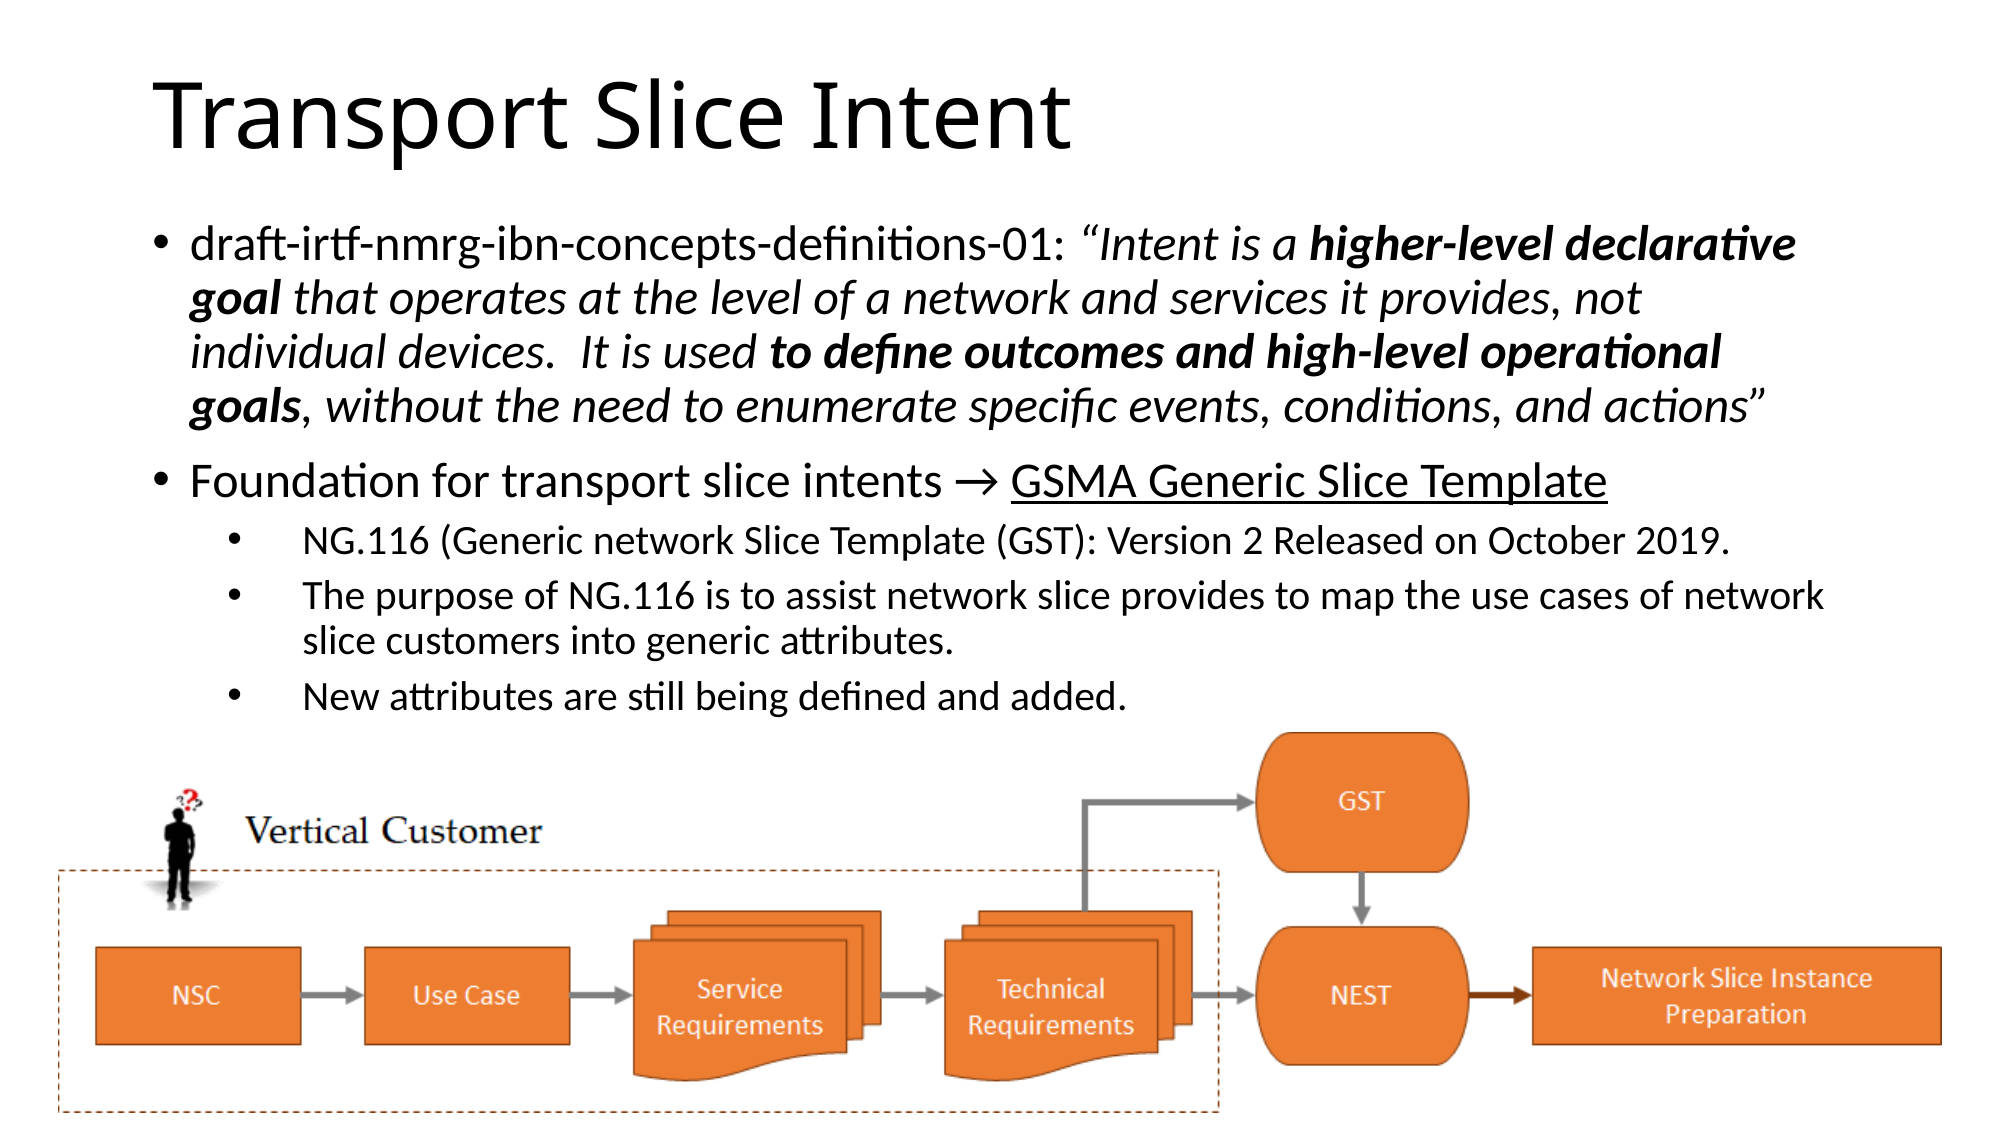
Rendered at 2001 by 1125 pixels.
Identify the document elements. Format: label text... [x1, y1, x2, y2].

list draft-irtf-nmrg-ibn-concepts-definitions-01: “Intent is a higher-level declarative goal that operates at the level of a network and services it provides, not individual devices. It is used to define outcomes and high-level operational goals, without the need to enumerate specific events, conditions, and actions” Foundation for transport slice intents → GSMA Generic Slice Template NG.116 (Generic network Slice Template (GST): Version 2 Released on October 2019. The purpose of NG.116 is to assist network slice provides to map the use cases of network slice customers into generic attributes. New attributes are still being defined and added. [137, 209, 1863, 732]
title Transport Slice Intent [137, 59, 1863, 178]
picture [58, 732, 1942, 1113]
